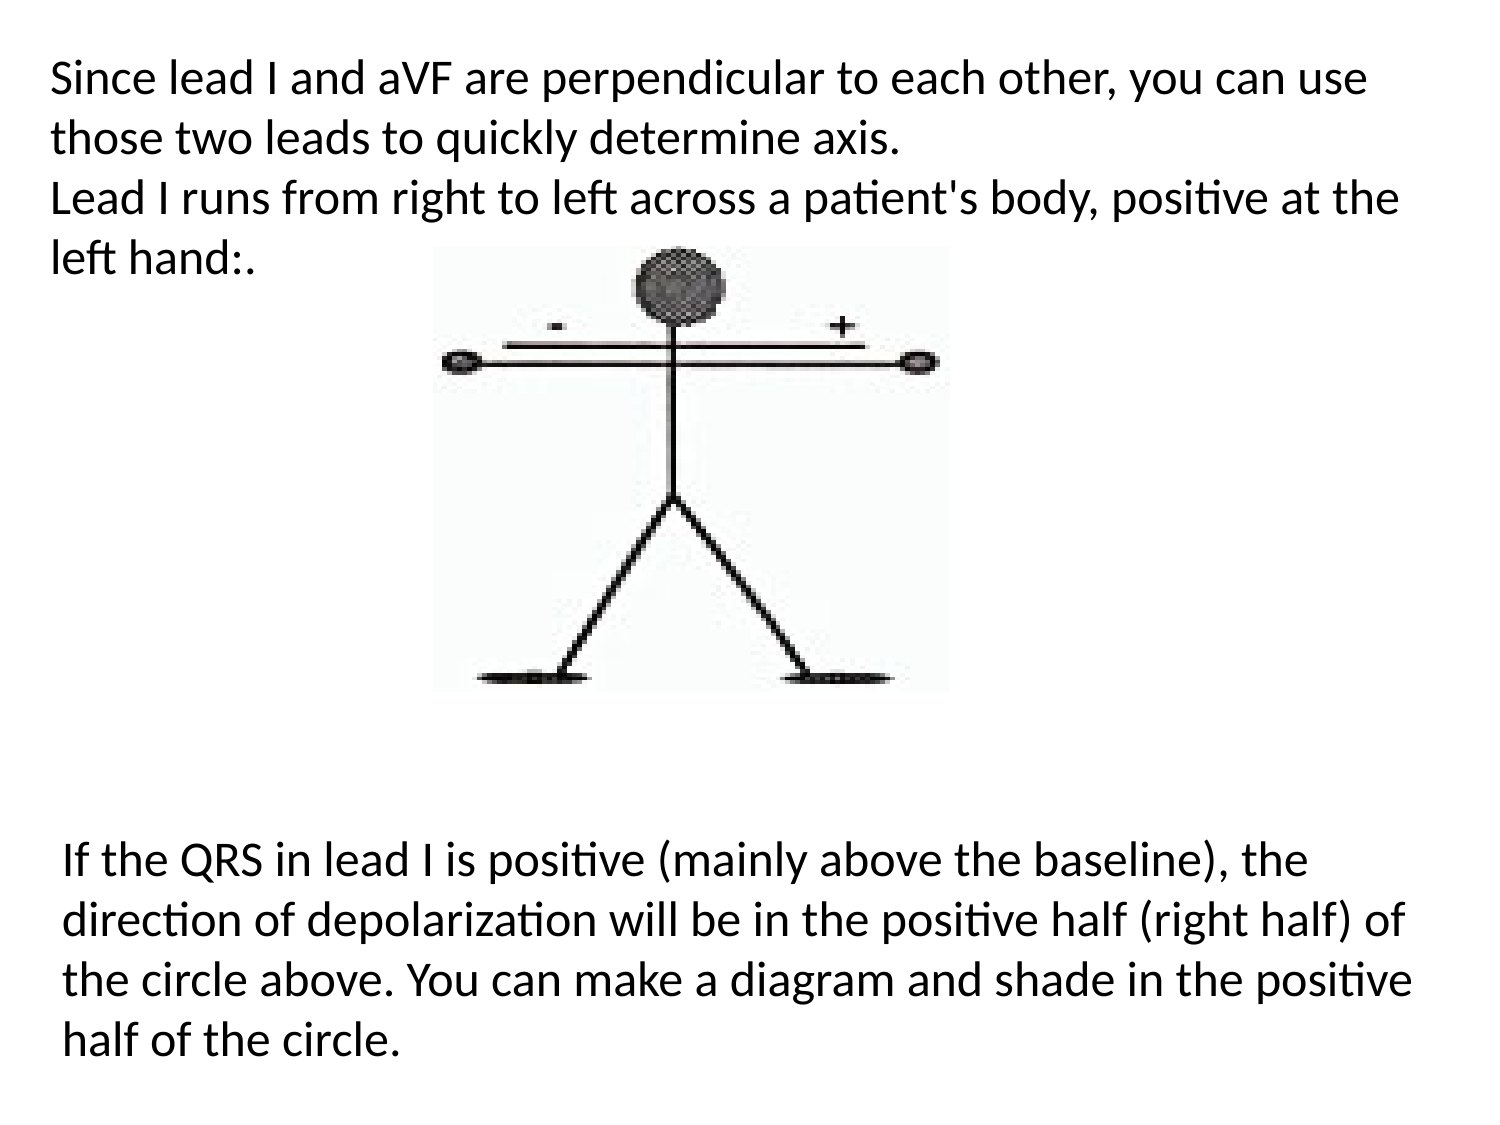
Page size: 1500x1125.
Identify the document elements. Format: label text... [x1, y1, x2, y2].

text_box Since lead I and aVF are perpendicular to each other, you can use those two leads to quickly determine axis. Lead I runs from right to left across a patient's body, positive at the left hand:. [35, 36, 1465, 352]
picture [433, 245, 950, 692]
text_box If the QRS in lead I is positive (mainly above the baseline), the direction of depolarization will be in the positive half (right half) of the circle above. You can make a diagram and shade in the positive half of the circle. [46, 819, 1477, 1075]
